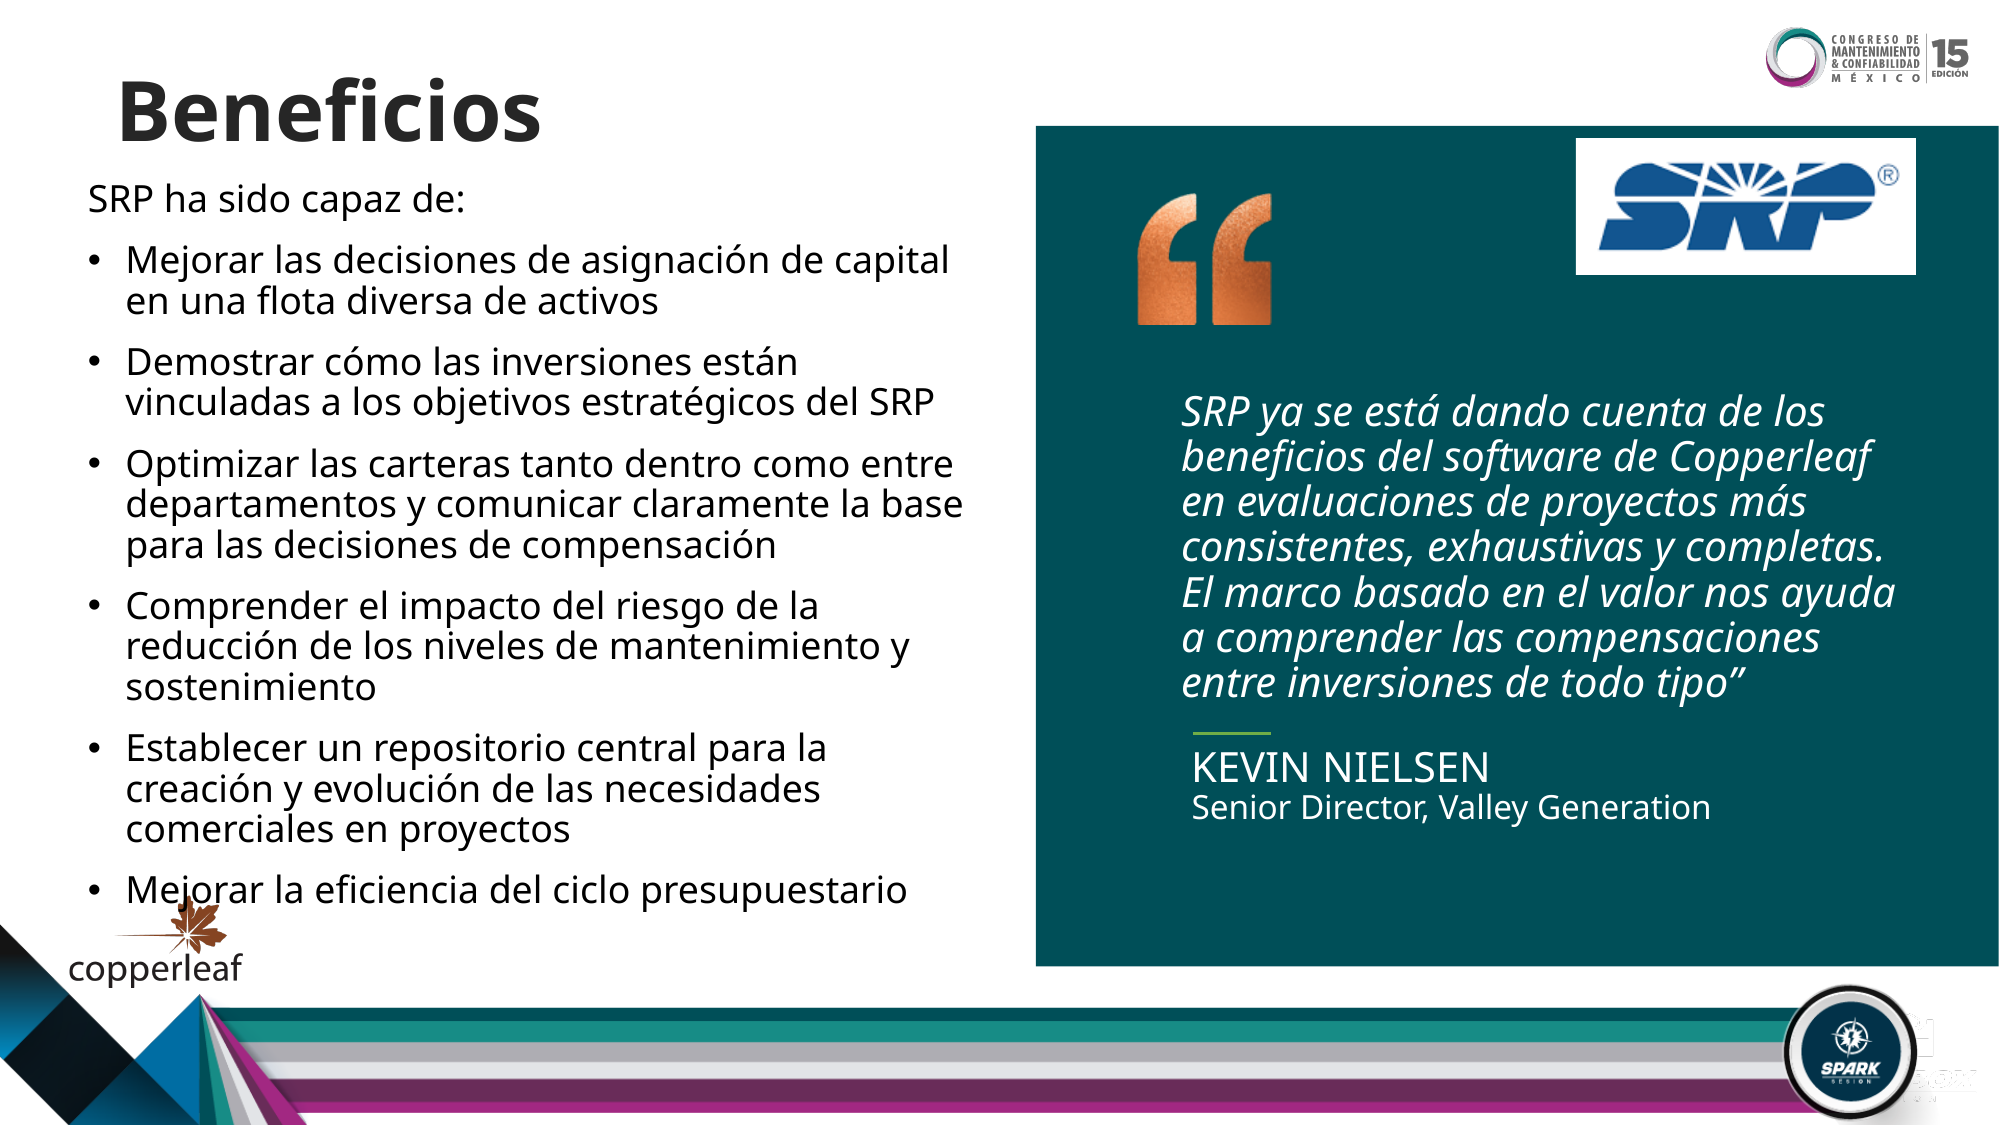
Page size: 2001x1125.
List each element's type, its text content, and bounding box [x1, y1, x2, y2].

list SRP ha sido capaz de: Mejorar las decisiones de asignación de capital en una flota diversa de activos Demostrar cómo las inversiones están vinculadas a los objetivos estratégicos del SRP Optimizar las carteras tanto dentro como entre departamentos y comunicar claramente la base para las decisiones de compensación Comprender el impacto del riesgo de la reducción de los niveles de mantenimiento y sostenimiento Establecer un repositorio central para la creación y evolución de las necesidades comerciales en proyectos Mejorar la eficiencia del ciclo presupuestario [72, 172, 1000, 1014]
picture [1765, 27, 1969, 88]
picture [0, 876, 178, 1125]
text_box [1035, 125, 2000, 967]
list SRP ya se está dando cuenta de los beneficios del software de Copperleaf en evaluaciones de proyectos más consistentes, exhaustivas y completas. El marco basado en el valor nos ayuda a comprender las compensaciones entre inversiones de todo tipo” [1166, 383, 1916, 731]
title Beneficios [100, 34, 1593, 194]
picture [1575, 138, 1916, 275]
text_box KEVIN NIELSEN Senior Director, Valley Generation [1171, 736, 1973, 850]
picture [200, 924, 1977, 1125]
picture [1137, 193, 1272, 325]
